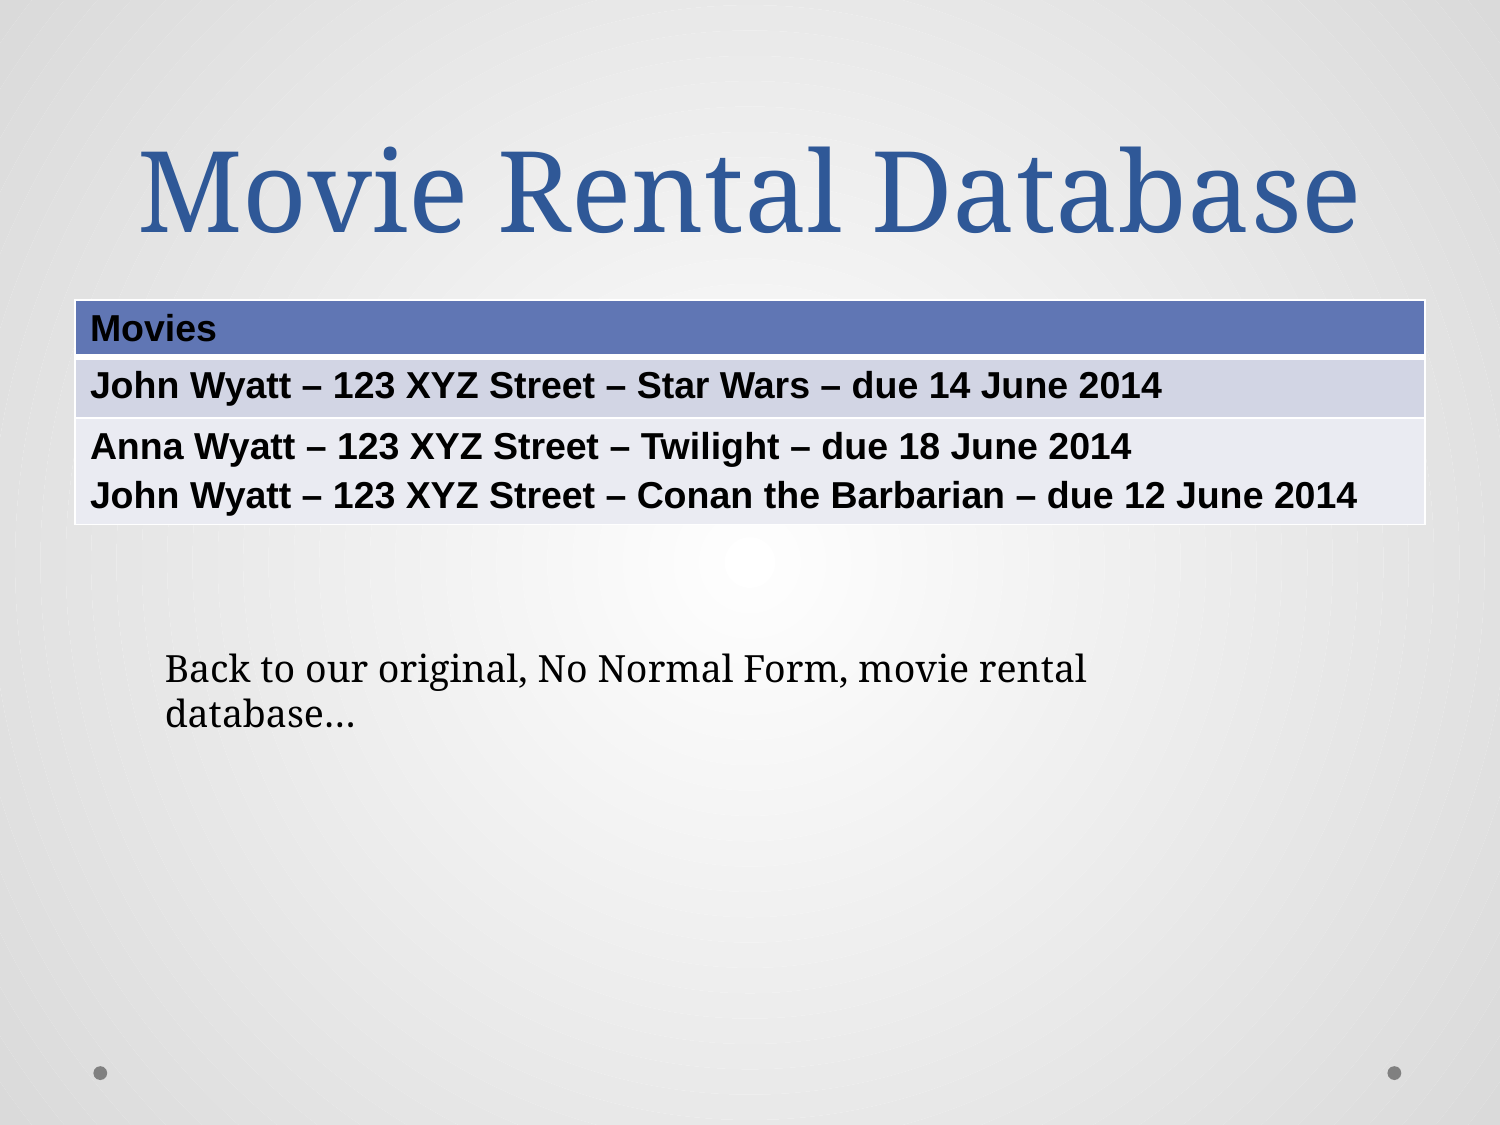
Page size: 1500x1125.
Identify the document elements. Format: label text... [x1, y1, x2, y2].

table_cell Anna Wyatt – 123 XYZ Street – Twilight – due 18 June 2014 John Wyatt – 123 XYZ Street – Conan the Barbarian – due 12 June 2014 [76, 419, 1424, 524]
title Movie Rental Database [75, 0, 1425, 263]
table_header Movies [76, 301, 1424, 354]
text_box Back to our original, No Normal Form, movie rental database… [149, 637, 1288, 743]
table_cell John Wyatt – 123 XYZ Street – Star Wars – due 14 June 2014 [76, 360, 1424, 417]
